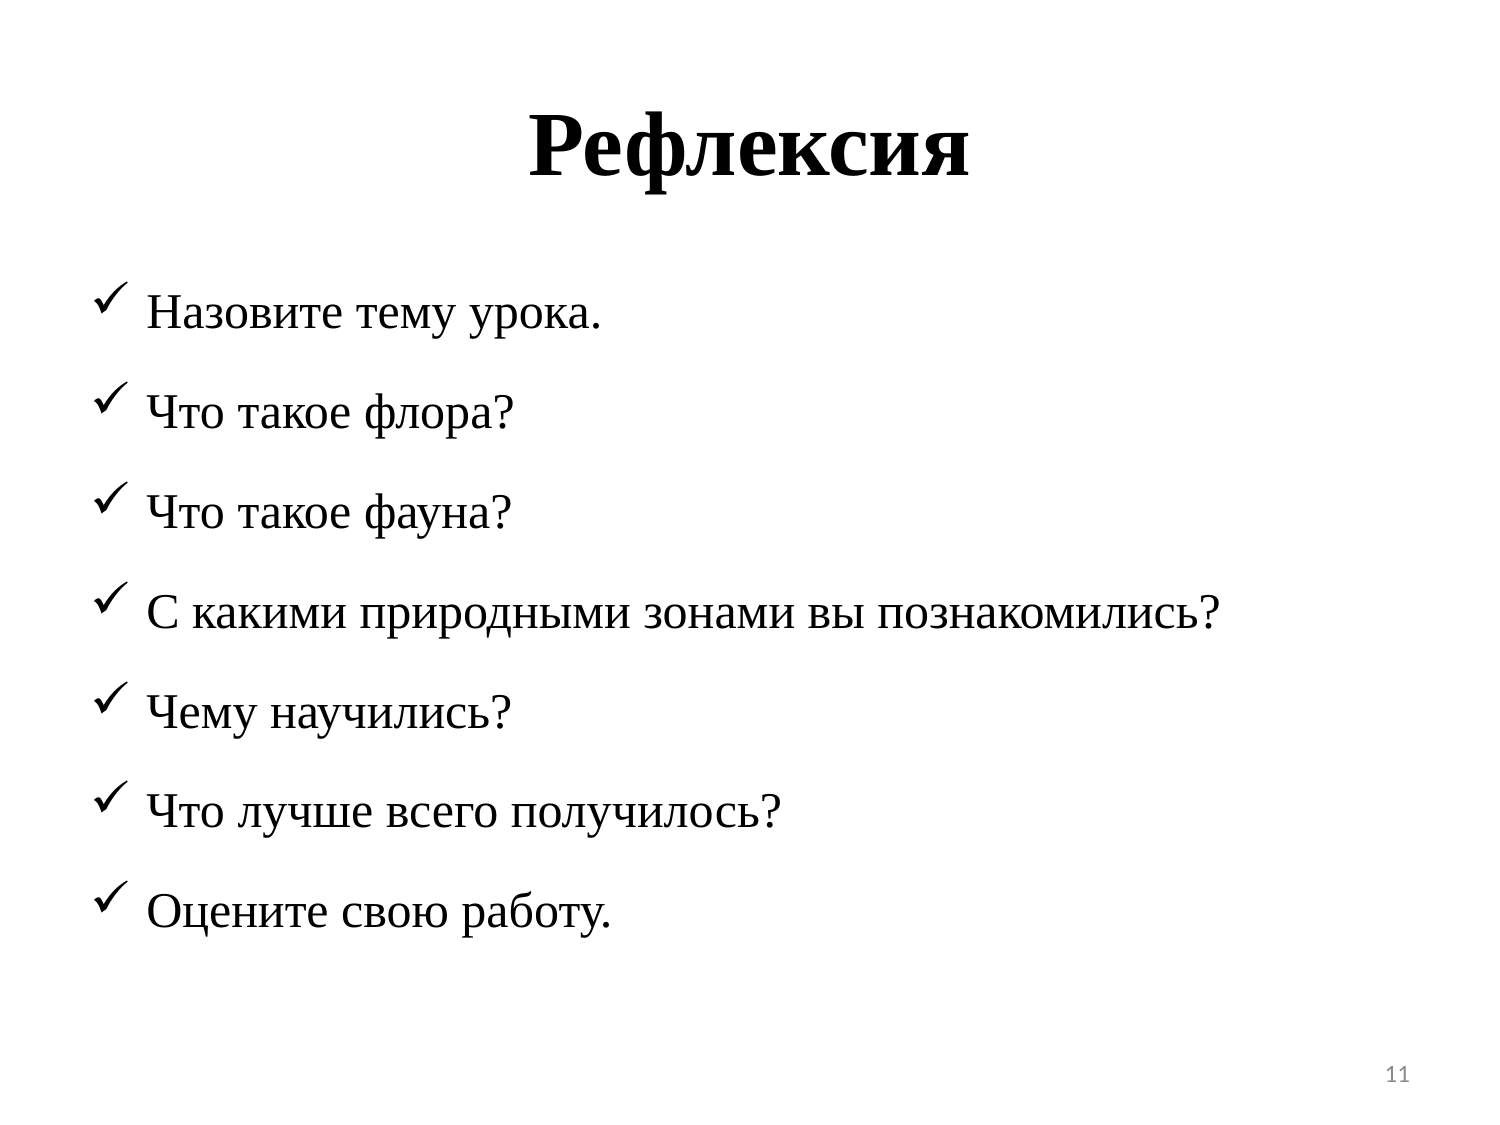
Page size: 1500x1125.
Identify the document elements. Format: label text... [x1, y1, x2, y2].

title Рефлексия [75, 45, 1425, 233]
list Назовите тему урока. Что такое флора? Что такое фауна? С какими природными зонами вы познакомились? Чему научились? Что лучше всего получилось? Оцените свою работу. [75, 262, 1425, 1005]
slide_number 11 [1074, 1042, 1425, 1103]
